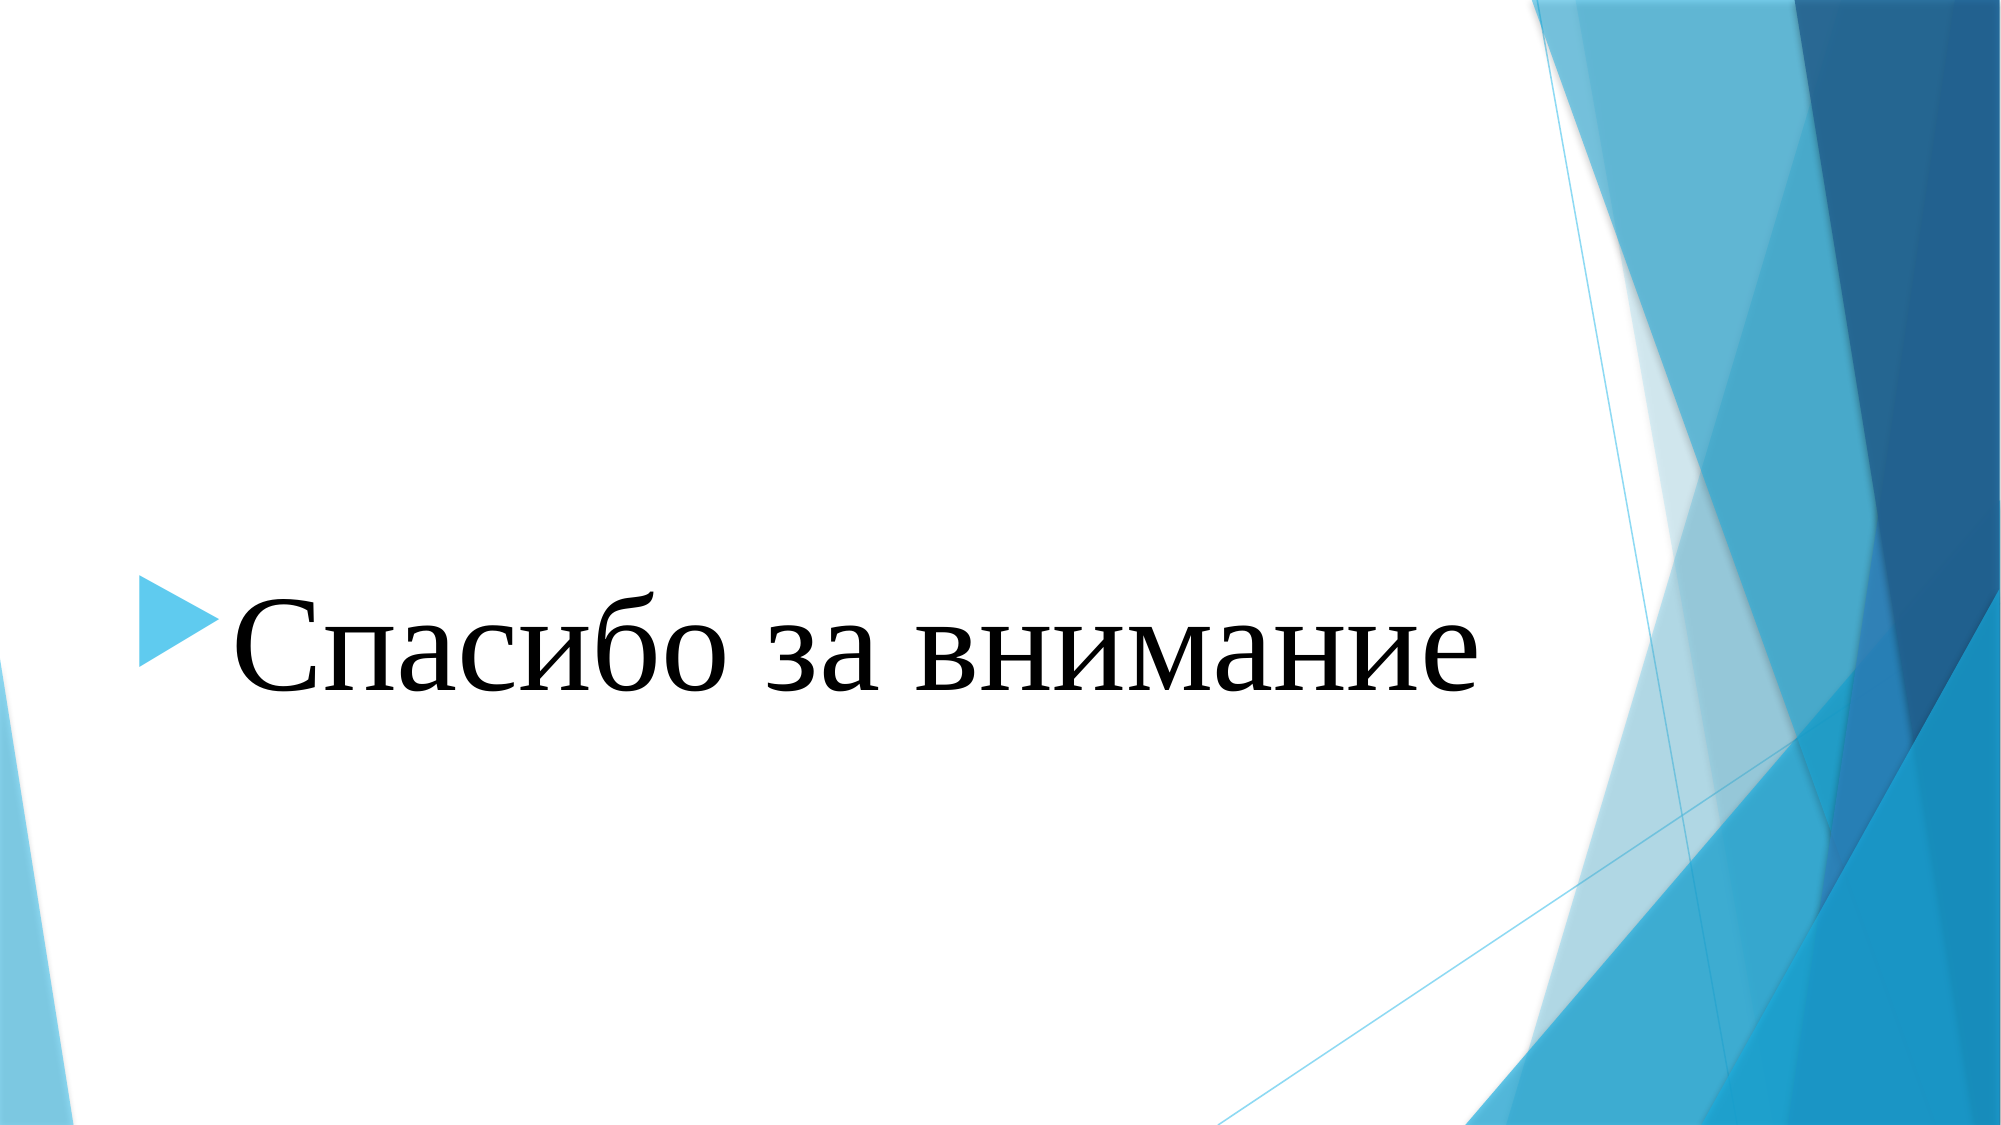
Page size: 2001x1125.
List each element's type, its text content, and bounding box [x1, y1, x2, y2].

list Спасибо за внимание [100, 173, 1512, 811]
